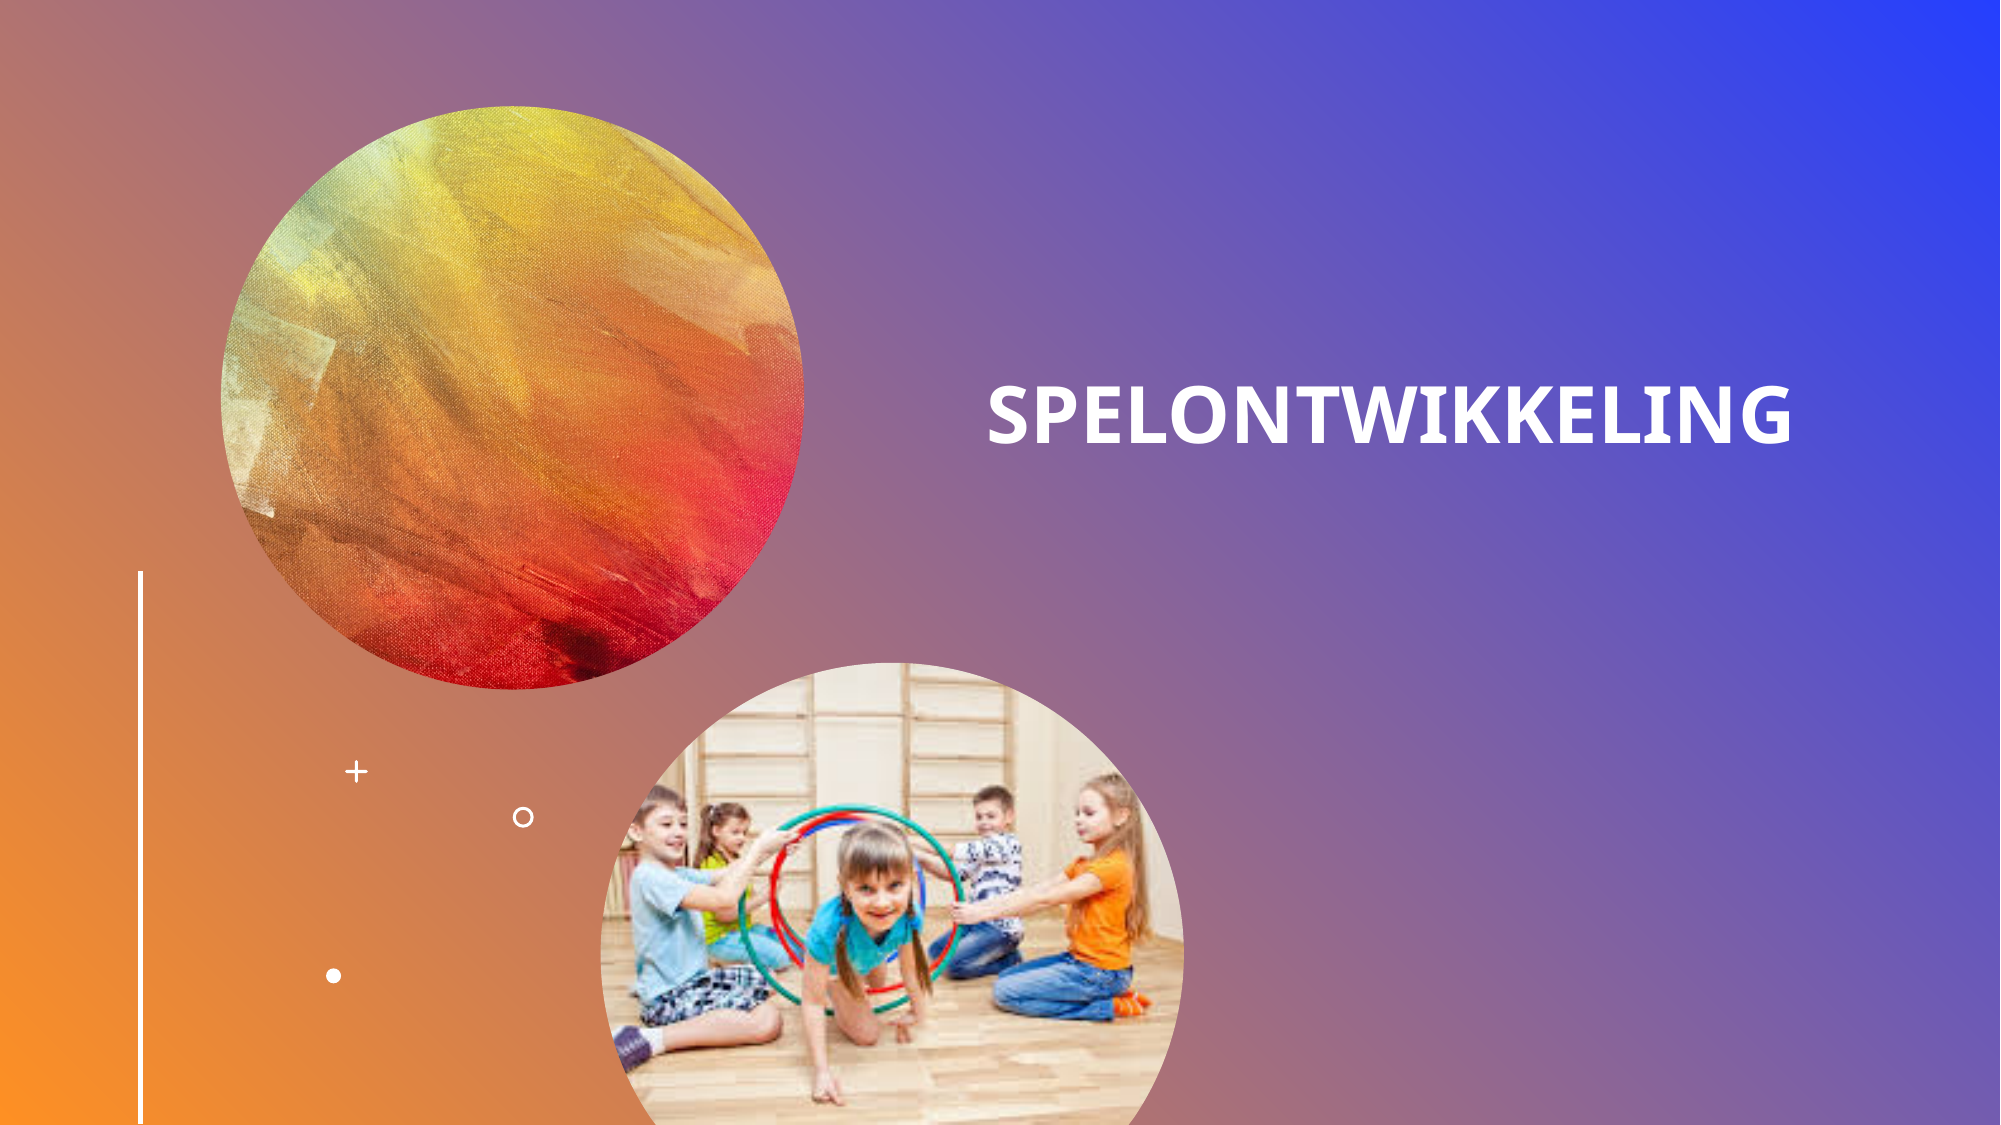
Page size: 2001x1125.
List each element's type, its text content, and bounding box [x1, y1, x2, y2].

text_box [512, 806, 534, 828]
text_box [0, 0, 2000, 1125]
text_box [326, 968, 342, 984]
title Spelontwikkeling [854, 95, 1812, 469]
picture [220, 106, 1184, 1125]
text_box [345, 760, 368, 783]
